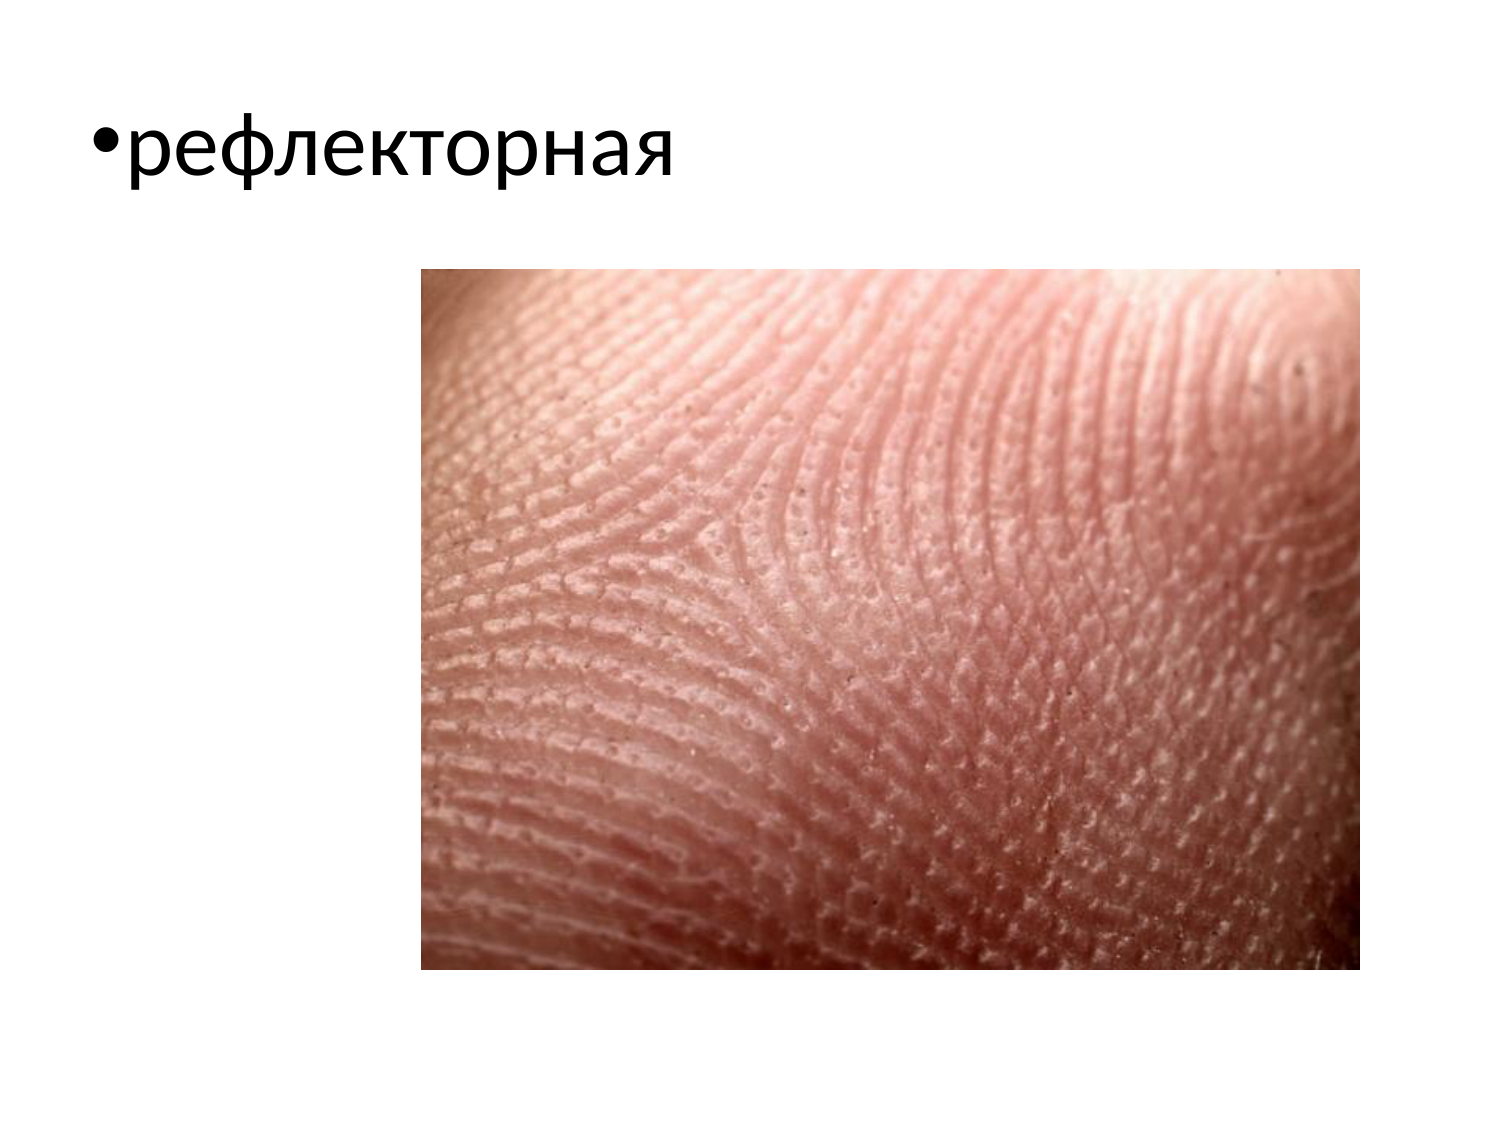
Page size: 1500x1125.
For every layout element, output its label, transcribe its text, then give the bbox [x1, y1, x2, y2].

title рефлекторная [75, 45, 1425, 233]
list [421, 269, 1360, 970]
